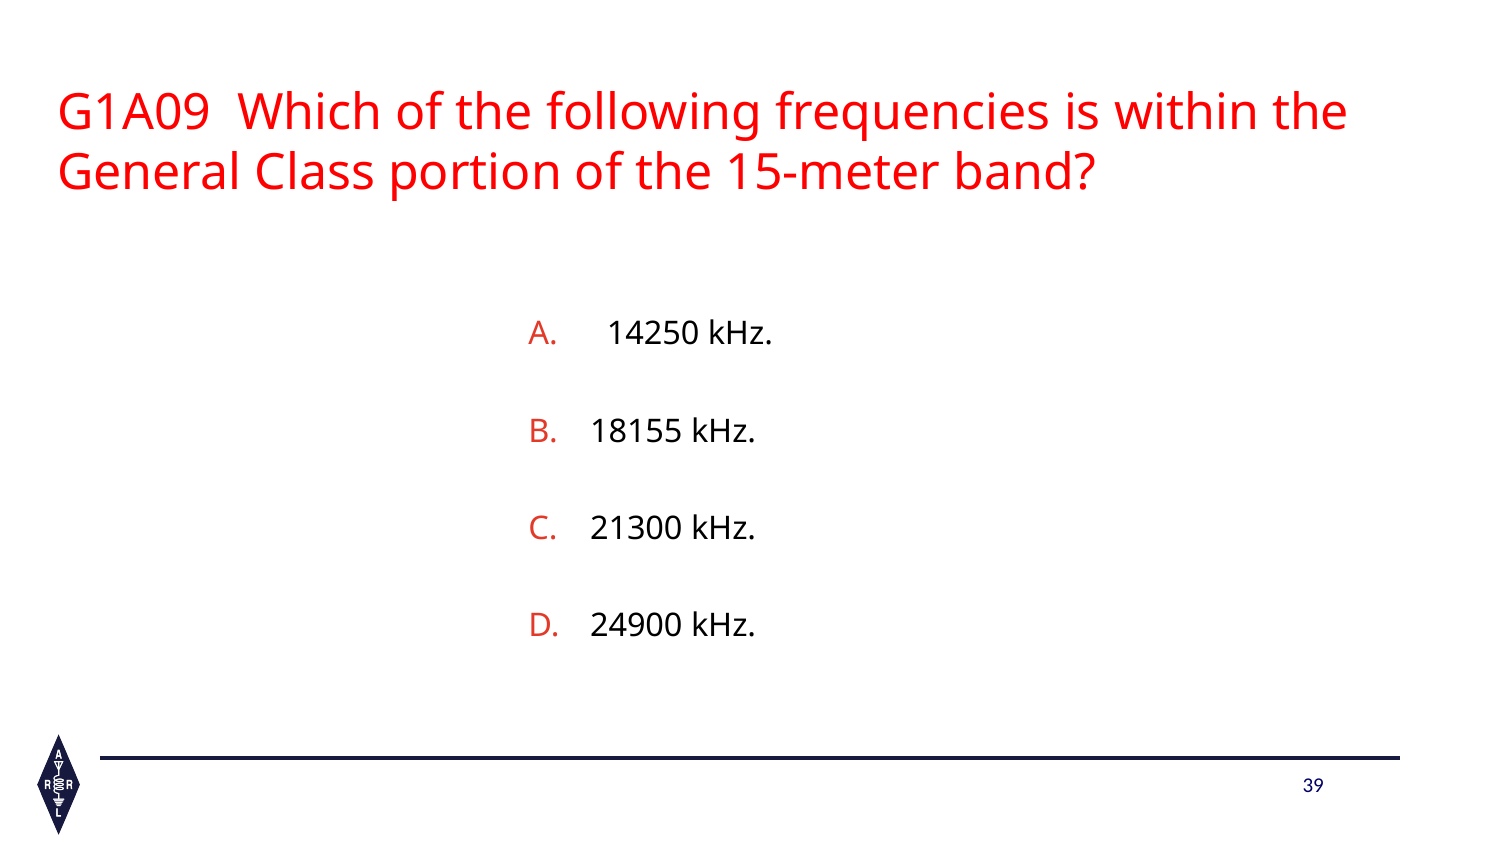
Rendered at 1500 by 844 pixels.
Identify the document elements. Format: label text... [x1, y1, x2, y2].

slide_number 39 [1302, 761, 1400, 807]
text_box G1A09 Which of the following frequencies is within the General Class portion of the 15-meter band? [41, 72, 1458, 208]
list 14250 kHz. 18155 kHz. 21300 kHz. 24900 kHz. [528, 257, 972, 703]
picture [37, 734, 80, 835]
